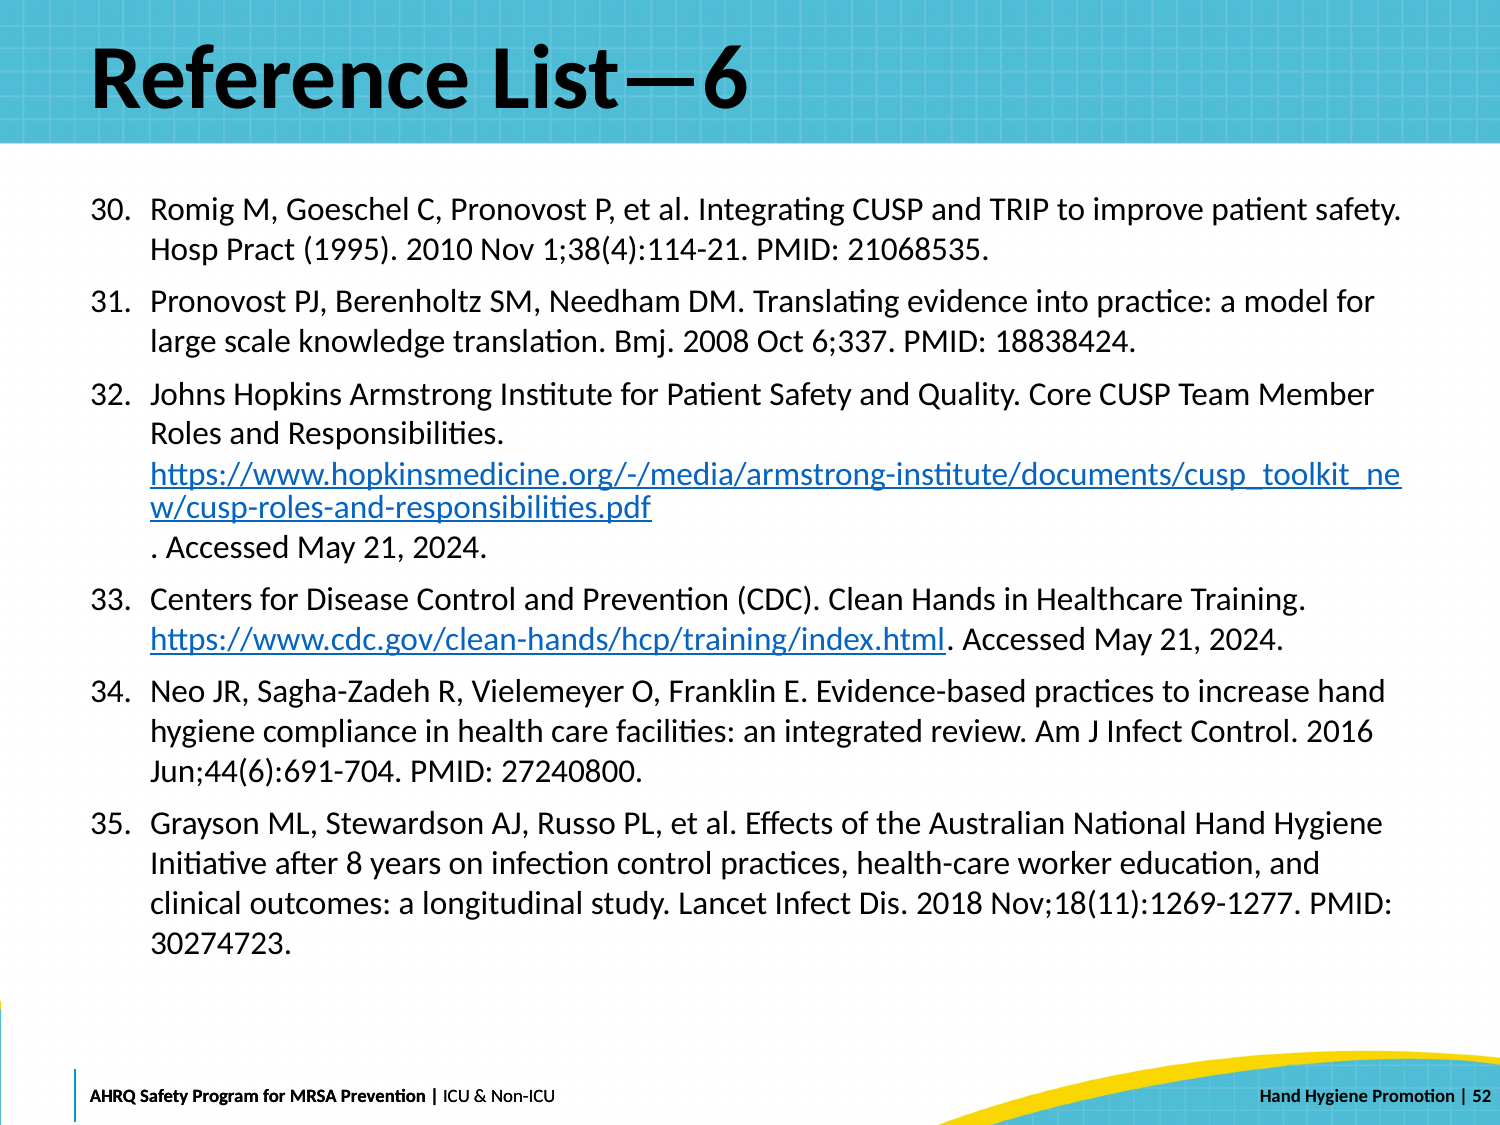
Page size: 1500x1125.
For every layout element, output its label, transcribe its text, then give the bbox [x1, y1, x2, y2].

list Romig M, Goeschel C, Pronovost P, et al. Integrating CUSP and TRIP to improve patient safety. Hosp Pract (1995). 2010 Nov 1;38(4):114-21. PMID: 21068535. Pronovost PJ, Berenholtz SM, Needham DM. Translating evidence into practice: a model for large scale knowledge translation. Bmj. 2008 Oct 6;337. PMID: 18838424. Johns Hopkins Armstrong Institute for Patient Safety and Quality. Core CUSP Team Member Roles and Responsibilities. https://www.hopkinsmedicine.org/-/media/armstrong-institute/documents/cusp_toolkit_new/cusp-roles-and-responsibilities.pdf. Accessed May 21, 2024. Centers for Disease Control and Prevention (CDC). Clean Hands in Healthcare Training. https://www.cdc.gov/clean-hands/hcp/training/index.html. Accessed May 21, 2024. Neo JR, Sagha-Zadeh R, Vielemeyer O, Franklin E. Evidence-based practices to increase hand hygiene compliance in health care facilities: an integrated review. Am J Infect Control. 2016 Jun;44(6):691-704. PMID: 27240800. Grayson ML, Stewardson AJ, Russo PL, et al. Effects of the Australian National Hand Hygiene Initiative after 8 years on infection control practices, health-care worker education, and clinical outcomes: a longitudinal study. Lancet Infect Dis. 2018 Nov;18(11):1269-1277. PMID: 30274723. [75, 179, 1425, 1065]
title Reference List—6 [75, 0, 1425, 150]
slide_number | 52 [1455, 1065, 1500, 1125]
picture [0, 0, 1500, 1125]
